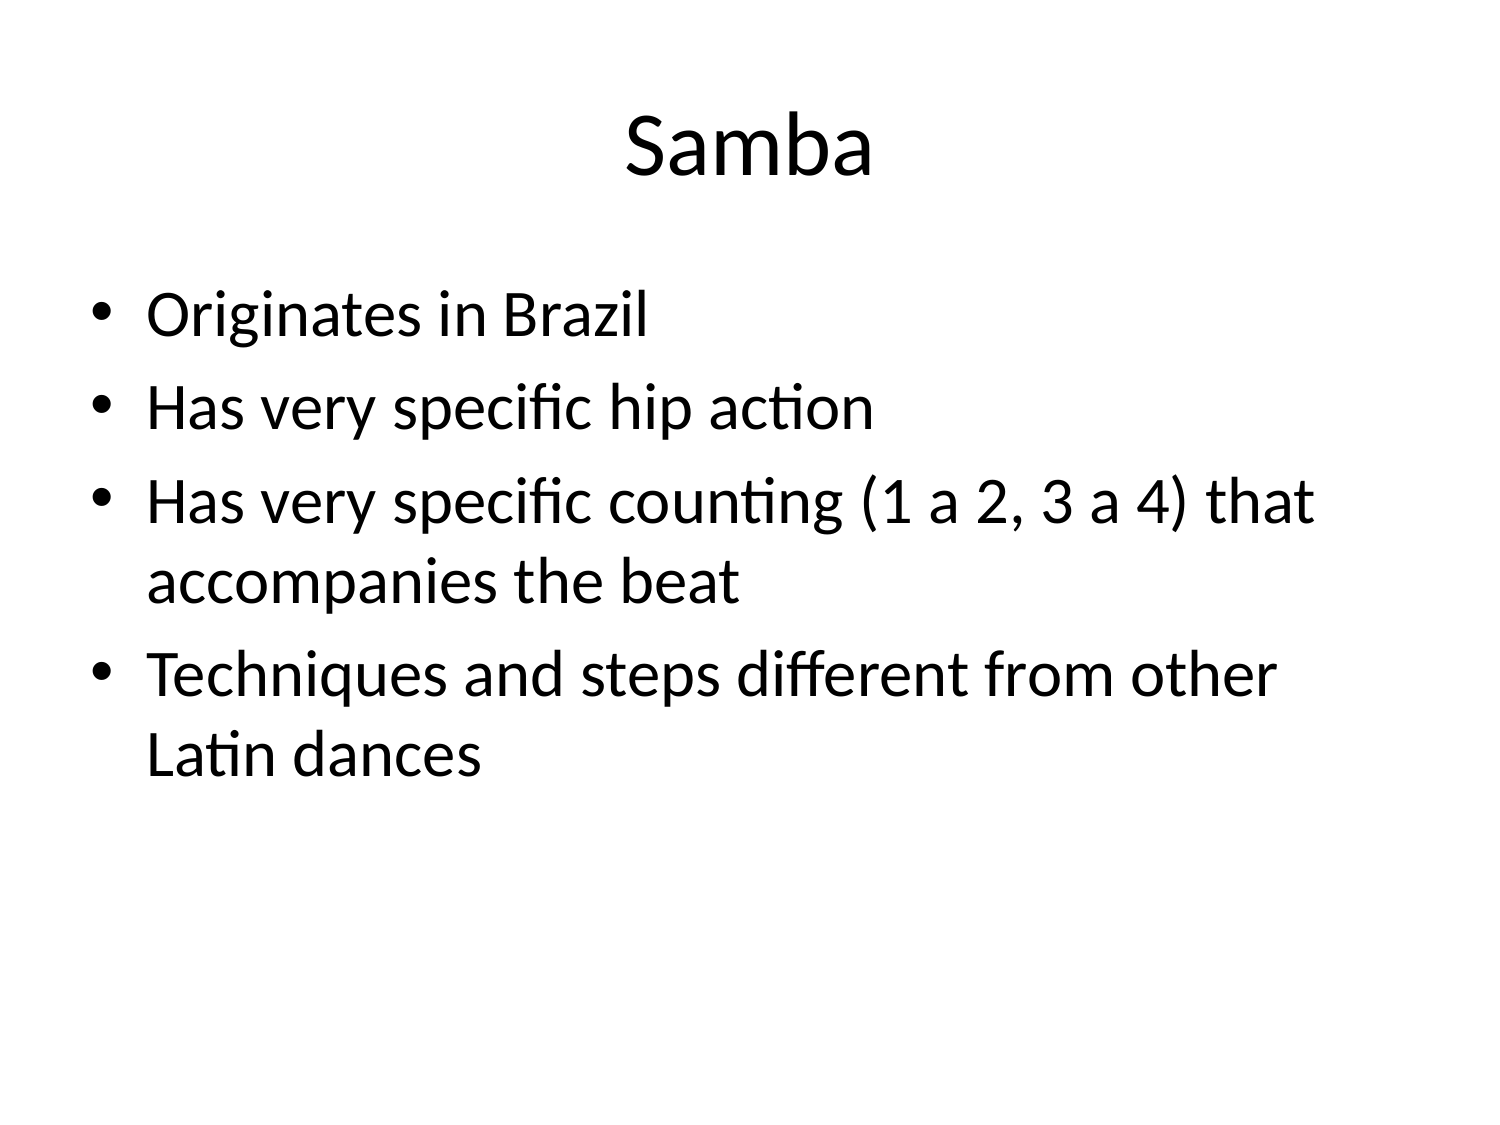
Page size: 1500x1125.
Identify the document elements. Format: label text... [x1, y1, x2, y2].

list Originates in Brazil Has very specific hip action Has very specific counting (1 a 2, 3 a 4) that accompanies the beat Techniques and steps different from other Latin dances [75, 262, 1425, 1005]
title Samba [75, 45, 1425, 233]
